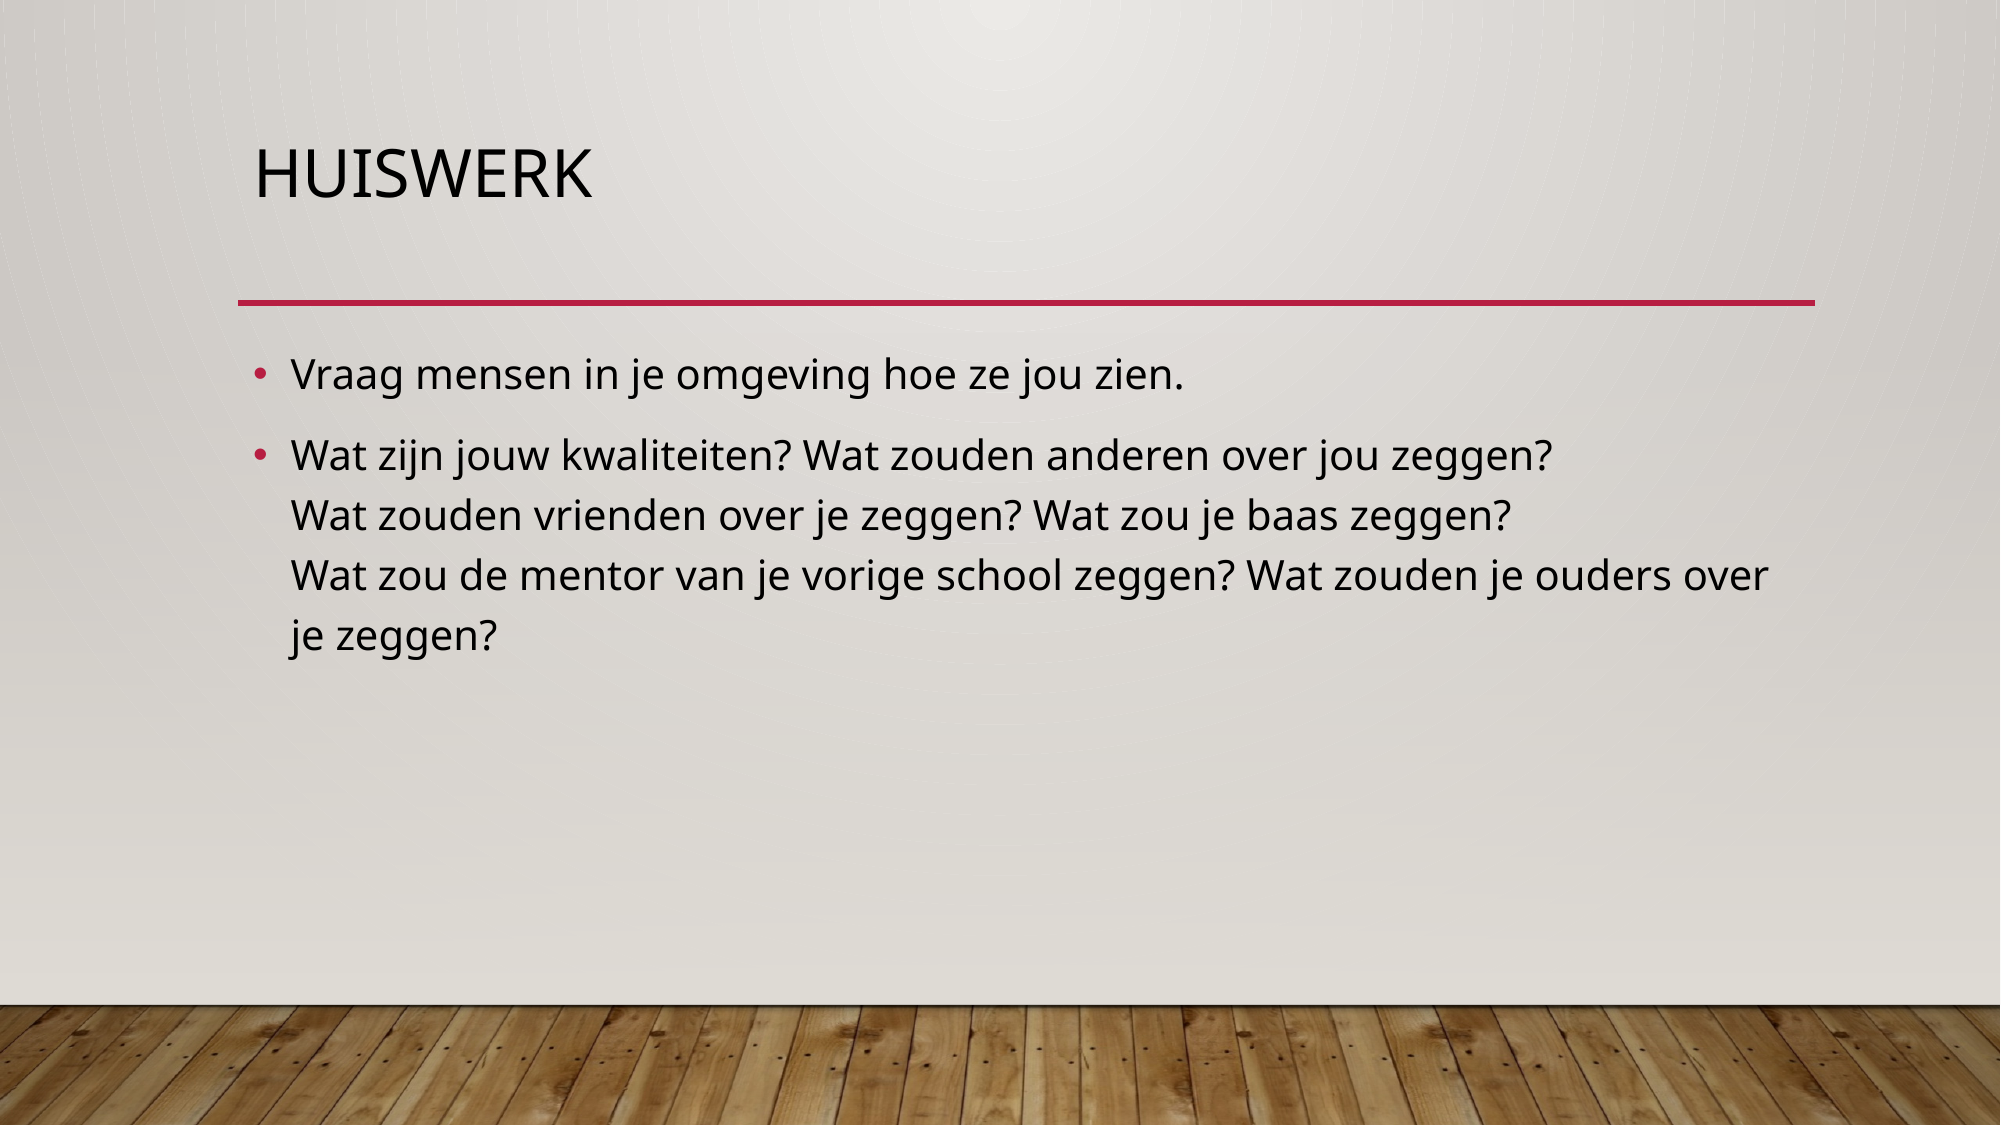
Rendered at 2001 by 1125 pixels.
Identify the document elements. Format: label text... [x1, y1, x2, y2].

picture [0, 1005, 2000, 1125]
title Huiswerk [238, 131, 1814, 305]
list Vraag mensen in je omgeving hoe ze jou zien. Wat zijn jouw kwaliteiten? Wat zouden anderen over jou zeggen? Wat zouden vrienden over je zeggen? Wat zou je baas zeggen? Wat zou de mentor van je vorige school zeggen? Wat zouden je ouders over je zeggen? [238, 330, 1814, 897]
